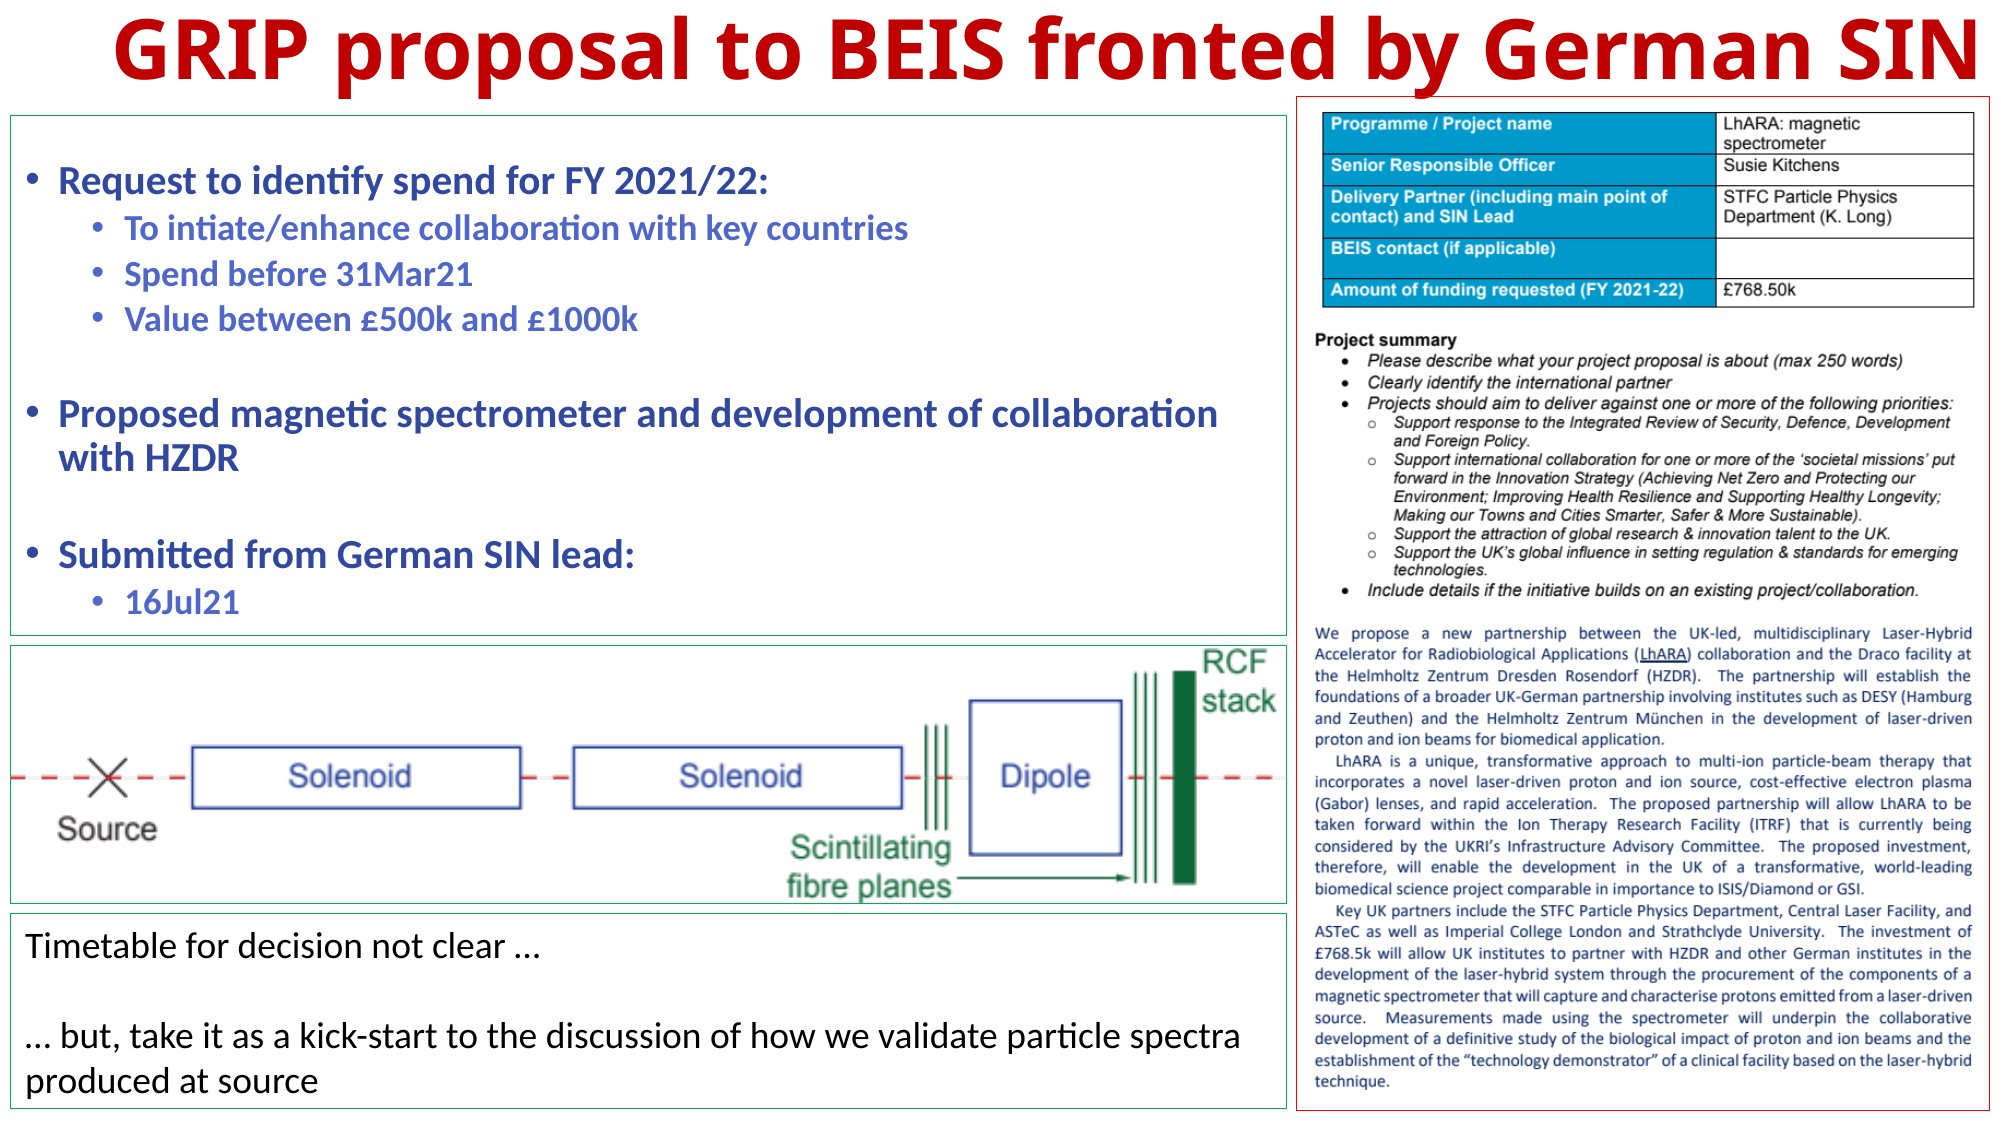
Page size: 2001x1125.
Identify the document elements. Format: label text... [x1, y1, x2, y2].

picture [10, 645, 1287, 904]
list Request to identify spend for FY 2021/22: To intiate/enhance collaboration with key countries Spend before 31Mar21 Value between £500k and £1000k Proposed magnetic spectrometer and development of collaboration with HZDR Submitted from German SIN lead: 16Jul21 [10, 115, 1287, 636]
picture [1296, 96, 1990, 1111]
text_box Timetable for decision not clear … … but, take it as a kick-start to the discussion of how we validate particle spectra produced at source [10, 913, 1287, 1109]
title GRIP proposal to BEIS fronted by German SIN [0, 0, 2000, 105]
